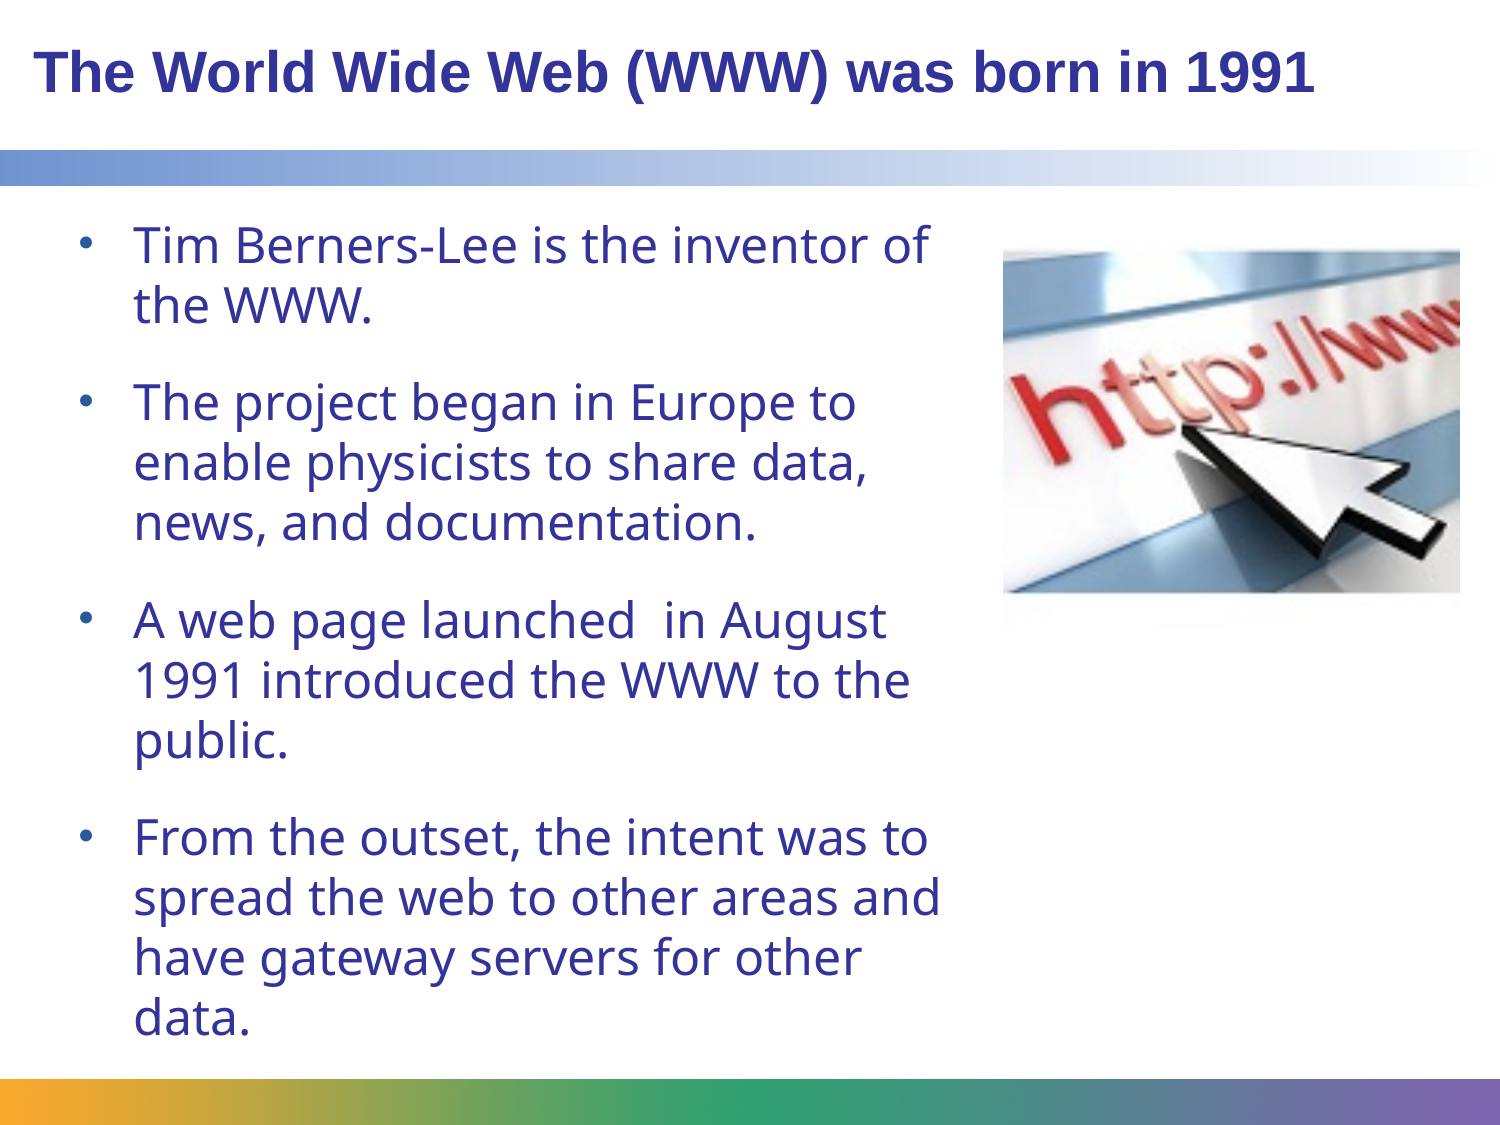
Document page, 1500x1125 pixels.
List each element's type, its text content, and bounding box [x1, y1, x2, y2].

picture [1003, 195, 1460, 652]
list Tim Berners-Lee is the inventor of the WWW. The project began in Europe to enable physicists to share data, news, and documentation. A web page launched in August 1991 introduced the WWW to the public. From the outset, the intent was to spread the web to other areas and have gateway servers for other data. [62, 205, 1004, 1041]
title The World Wide Web (WWW) was born in 1991 [17, 0, 1480, 139]
picture [0, 1079, 1500, 1125]
